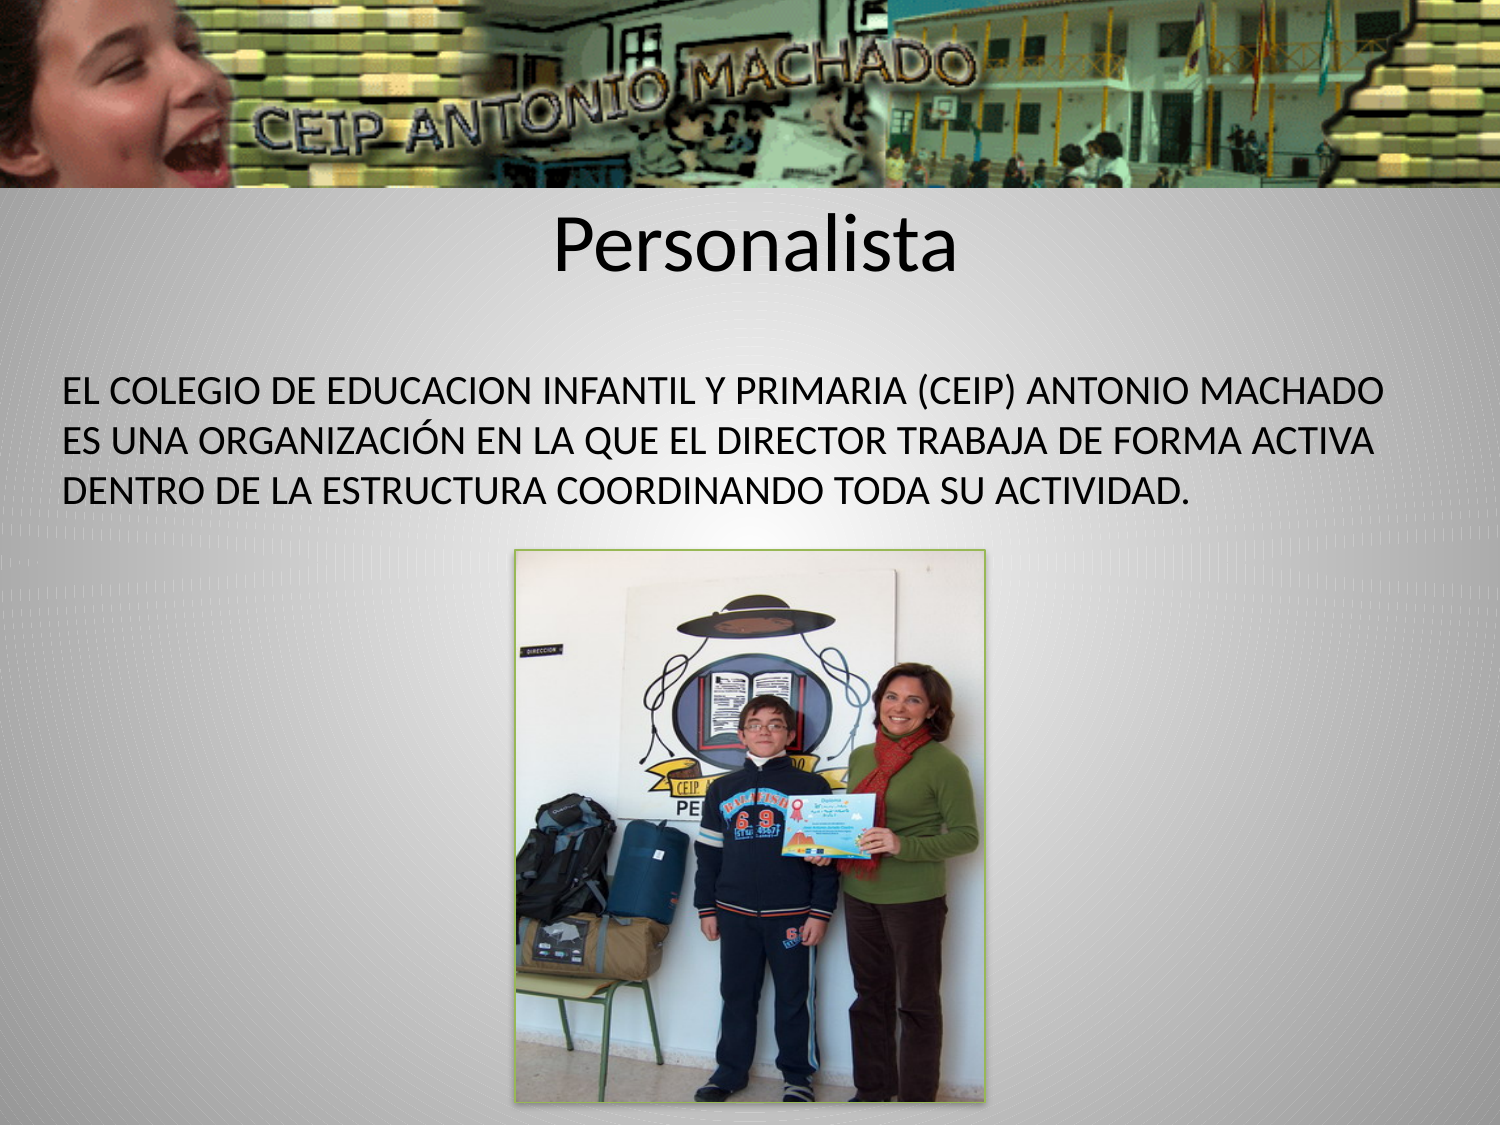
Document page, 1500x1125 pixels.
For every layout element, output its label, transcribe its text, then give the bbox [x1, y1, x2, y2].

title Personalista [304, 199, 1208, 297]
picture [515, 550, 985, 1102]
list EL COLEGIO DE EDUCACION INFANTIL Y PRIMARIA (CEIP) ANTONIO MACHADO ES UNA ORGANIZACIÓN EN LA QUE EL DIRECTOR TRABAJA DE FORMA ACTIVA DENTRO DE LA ESTRUCTURA COORDINANDO TODA SU ACTIVIDAD. [46, 355, 1442, 1091]
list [0, 0, 1500, 188]
